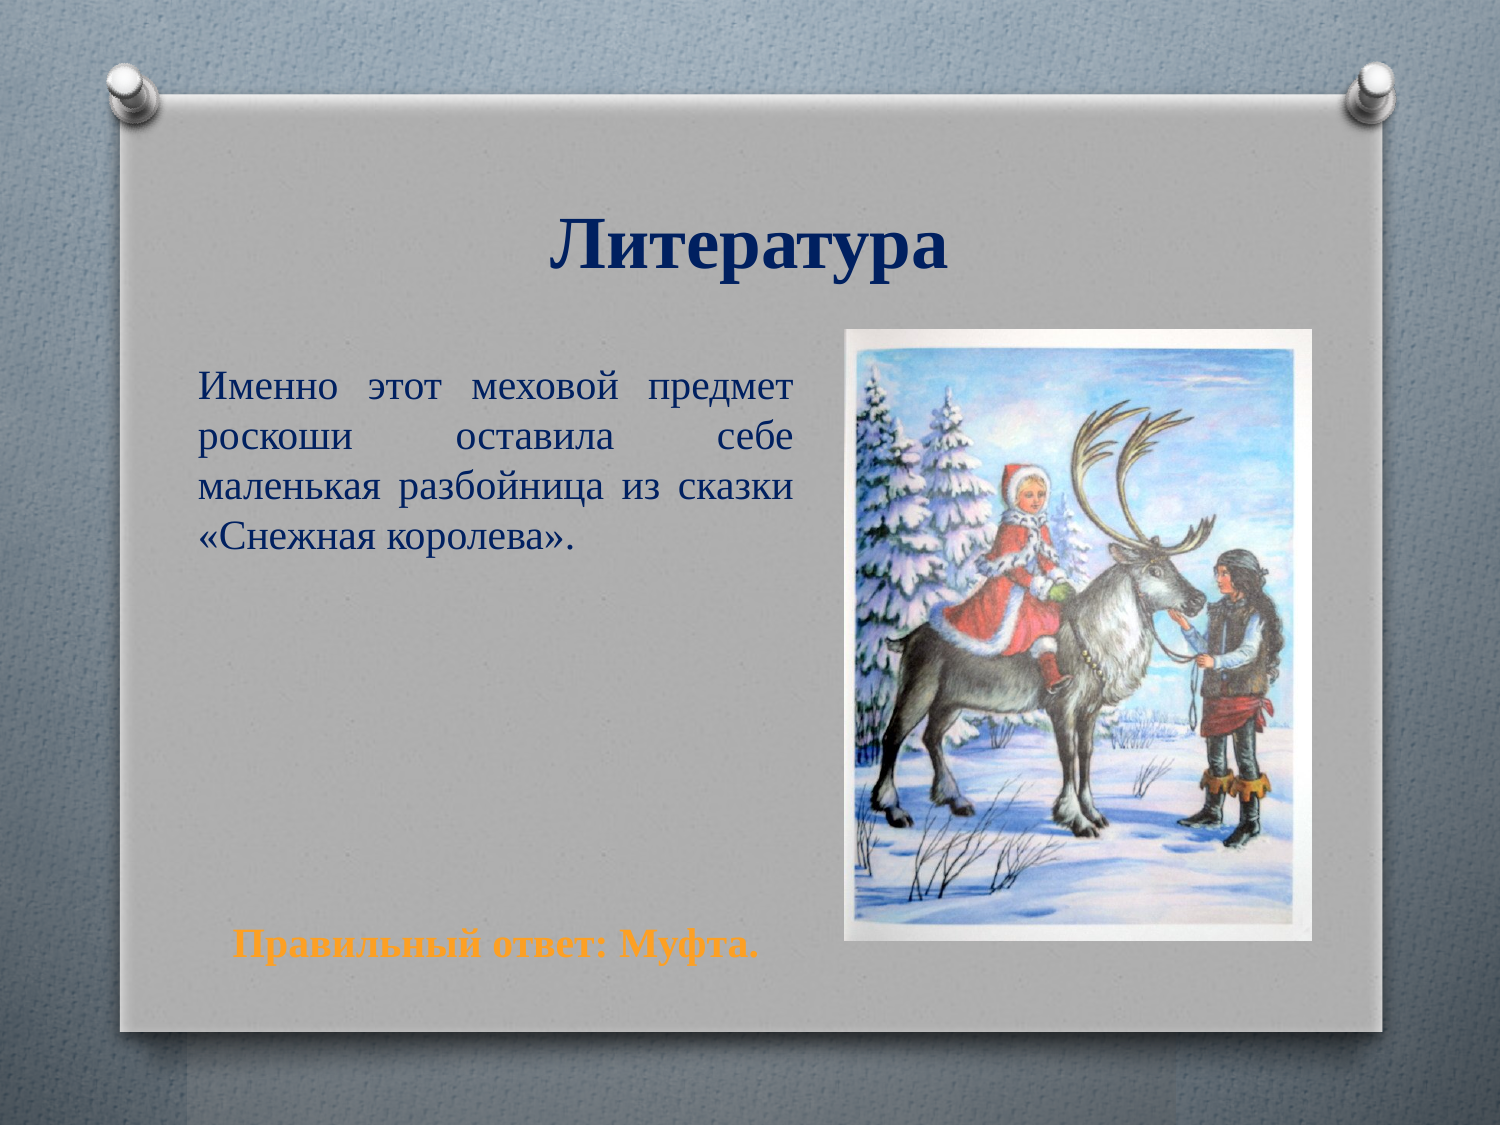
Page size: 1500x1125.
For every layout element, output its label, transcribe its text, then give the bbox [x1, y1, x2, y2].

picture [1317, 35, 1439, 156]
picture [844, 328, 1312, 941]
picture [75, 29, 198, 153]
list Именно этот меховой предмет роскоши оставила себе маленькая разбойница из сказки «Снежная королева». Правильный ответ: Муфта. [183, 349, 809, 1000]
title Литература [237, 184, 1263, 291]
